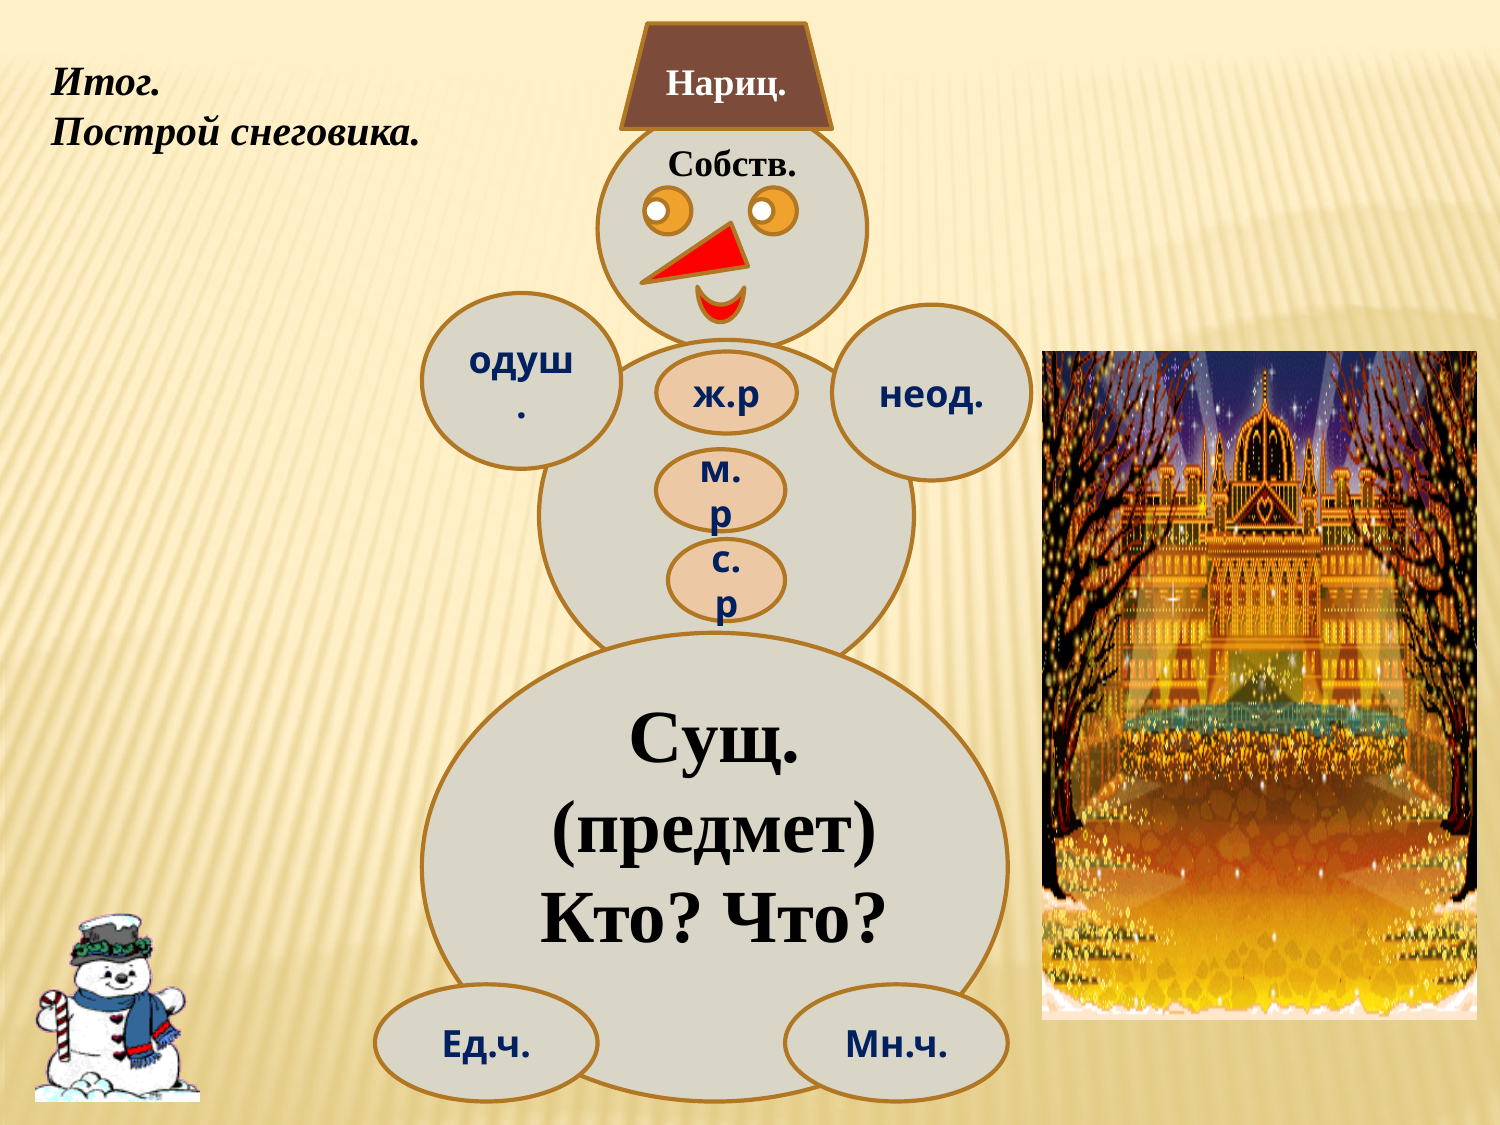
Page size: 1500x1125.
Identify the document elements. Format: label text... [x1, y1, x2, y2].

text_box Итог. Построй снеговика. [36, 46, 437, 162]
text_box Ед.ч. [372, 982, 600, 1104]
text_box одуш. [419, 290, 624, 471]
text_box Нариц. [618, 21, 835, 131]
text_box [695, 284, 747, 325]
text_box Мн.ч. [782, 982, 1010, 1104]
text_box [643, 185, 694, 237]
picture [1042, 351, 1477, 1020]
text_box [748, 185, 799, 237]
text_box м.р [653, 447, 788, 534]
text_box Сущ. (предмет) Кто? Что? [419, 630, 1010, 1104]
text_box [536, 337, 917, 654]
text_box неод. [829, 302, 1032, 483]
text_box Собств. [595, 131, 870, 345]
picture [34, 913, 200, 1102]
text_box [747, 197, 776, 225]
text_box [642, 197, 671, 225]
text_box с.р [665, 536, 788, 624]
text_box ж.р [654, 349, 799, 436]
text_box [639, 220, 751, 286]
